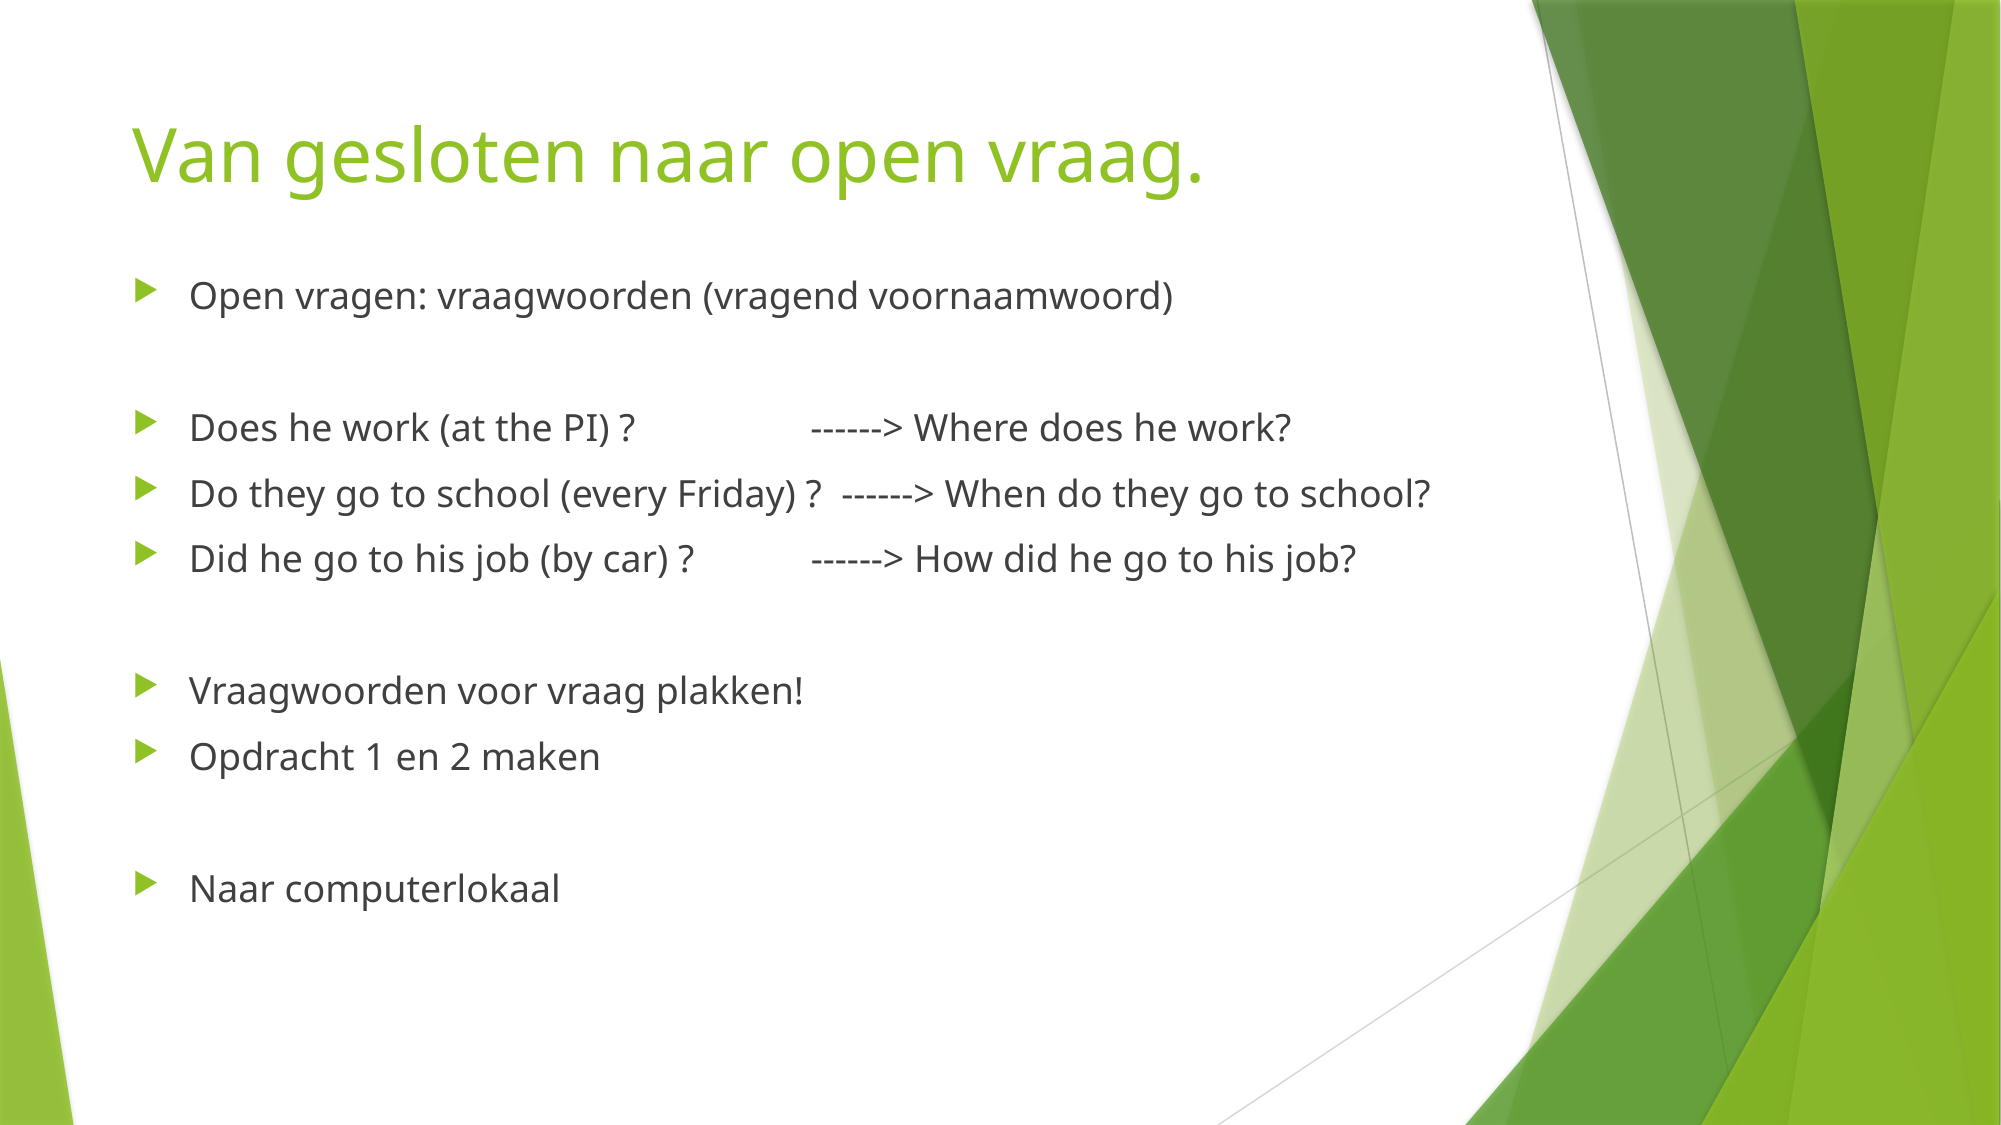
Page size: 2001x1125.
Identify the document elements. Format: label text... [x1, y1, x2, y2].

list Open vragen: vraagwoorden (vragend voornaamwoord) Does he work (at the PI) ? ------> Where does he work? Do they go to school (every Friday) ? ------> When do they go to school? Did he go to his job (by car) ? ------> How did he go to his job? Vraagwoorden voor vraag plakken! Opdracht 1 en 2 maken Naar computerlokaal [117, 264, 1522, 991]
title Van gesloten naar open vraag. [117, 99, 1522, 247]
